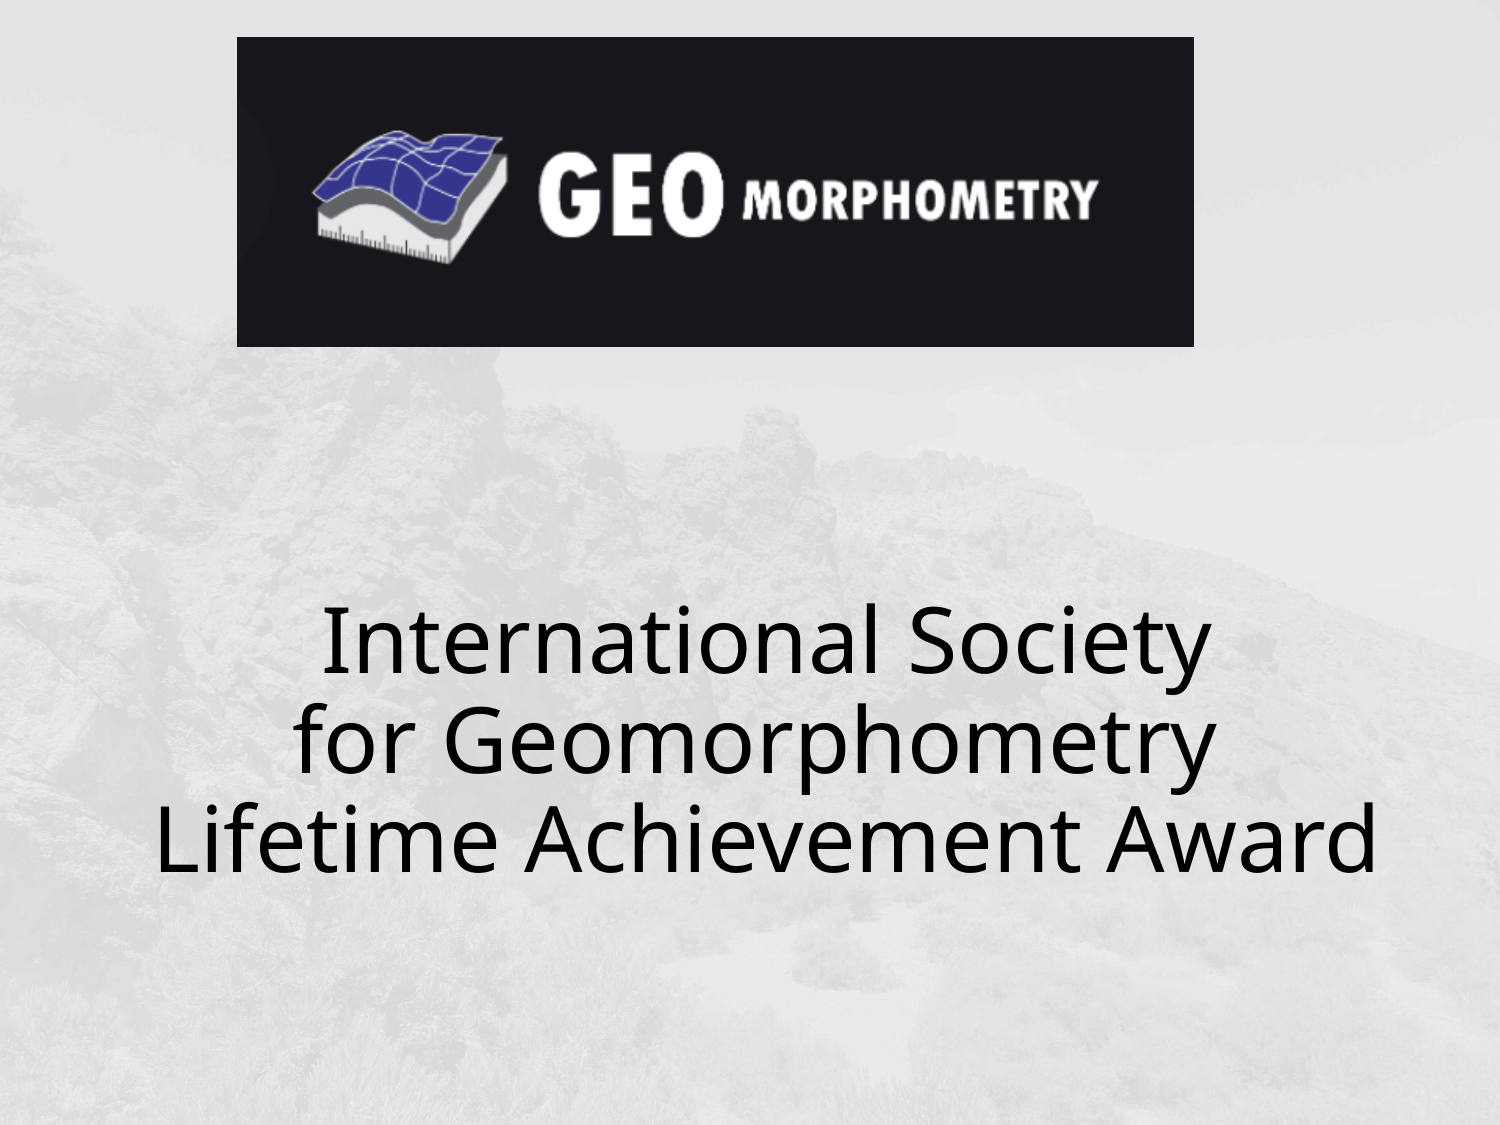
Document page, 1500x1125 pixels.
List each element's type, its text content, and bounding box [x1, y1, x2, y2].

title International Society for Geomorphometry Lifetime Achievement Award [64, 541, 1470, 946]
picture [0, 0, 1500, 1125]
